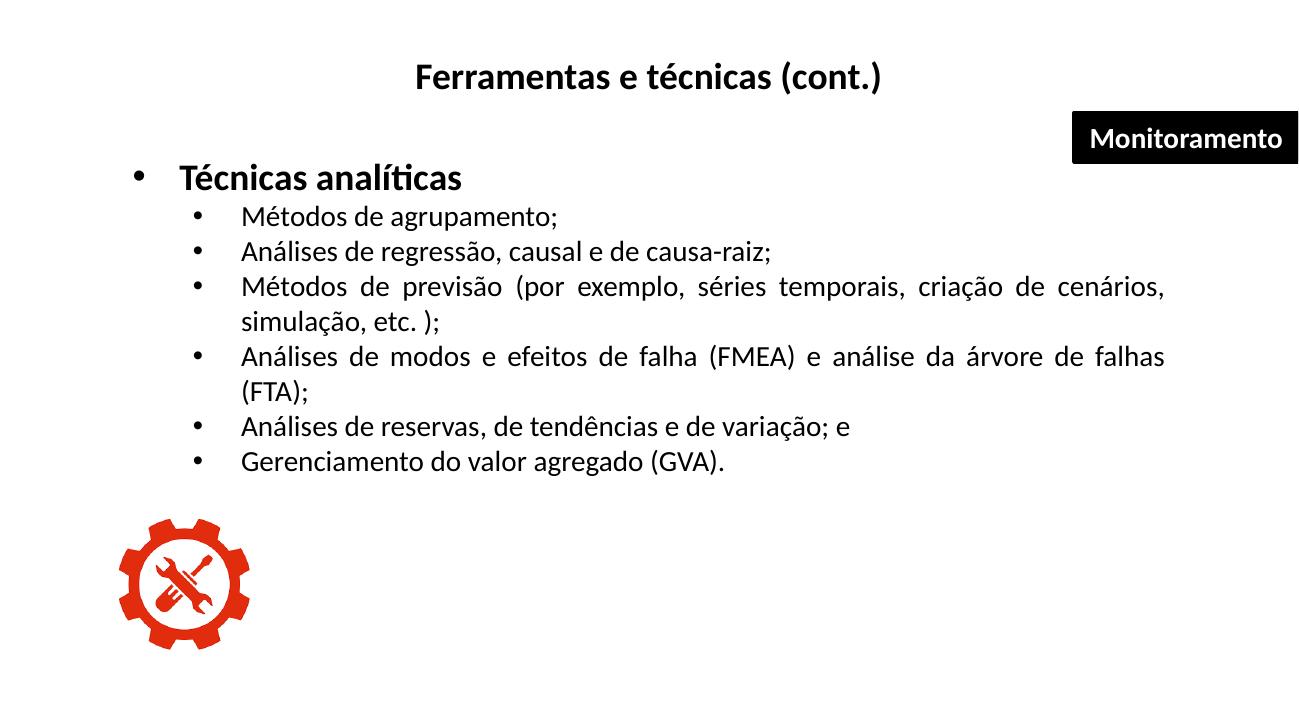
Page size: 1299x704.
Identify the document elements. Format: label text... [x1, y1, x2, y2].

text_box Monitoramento [1074, 112, 1299, 162]
text_box Técnicas analíticas Métodos de agrupamento; Análises de regressão, causal e de causa-raiz; Métodos de previsão (por exemplo, séries temporais, criação de cenários, simulação, etc. ); Análises de modos e efeitos de falha (FMEA) e análise da árvore de falhas (FTA); Análises de reservas, de tendências e de variação; e Gerenciamento do valor agregado (GVA). [117, 145, 1181, 489]
text_box Ferramentas e técnicas (cont.) [0, 44, 1299, 106]
picture [117, 517, 251, 651]
